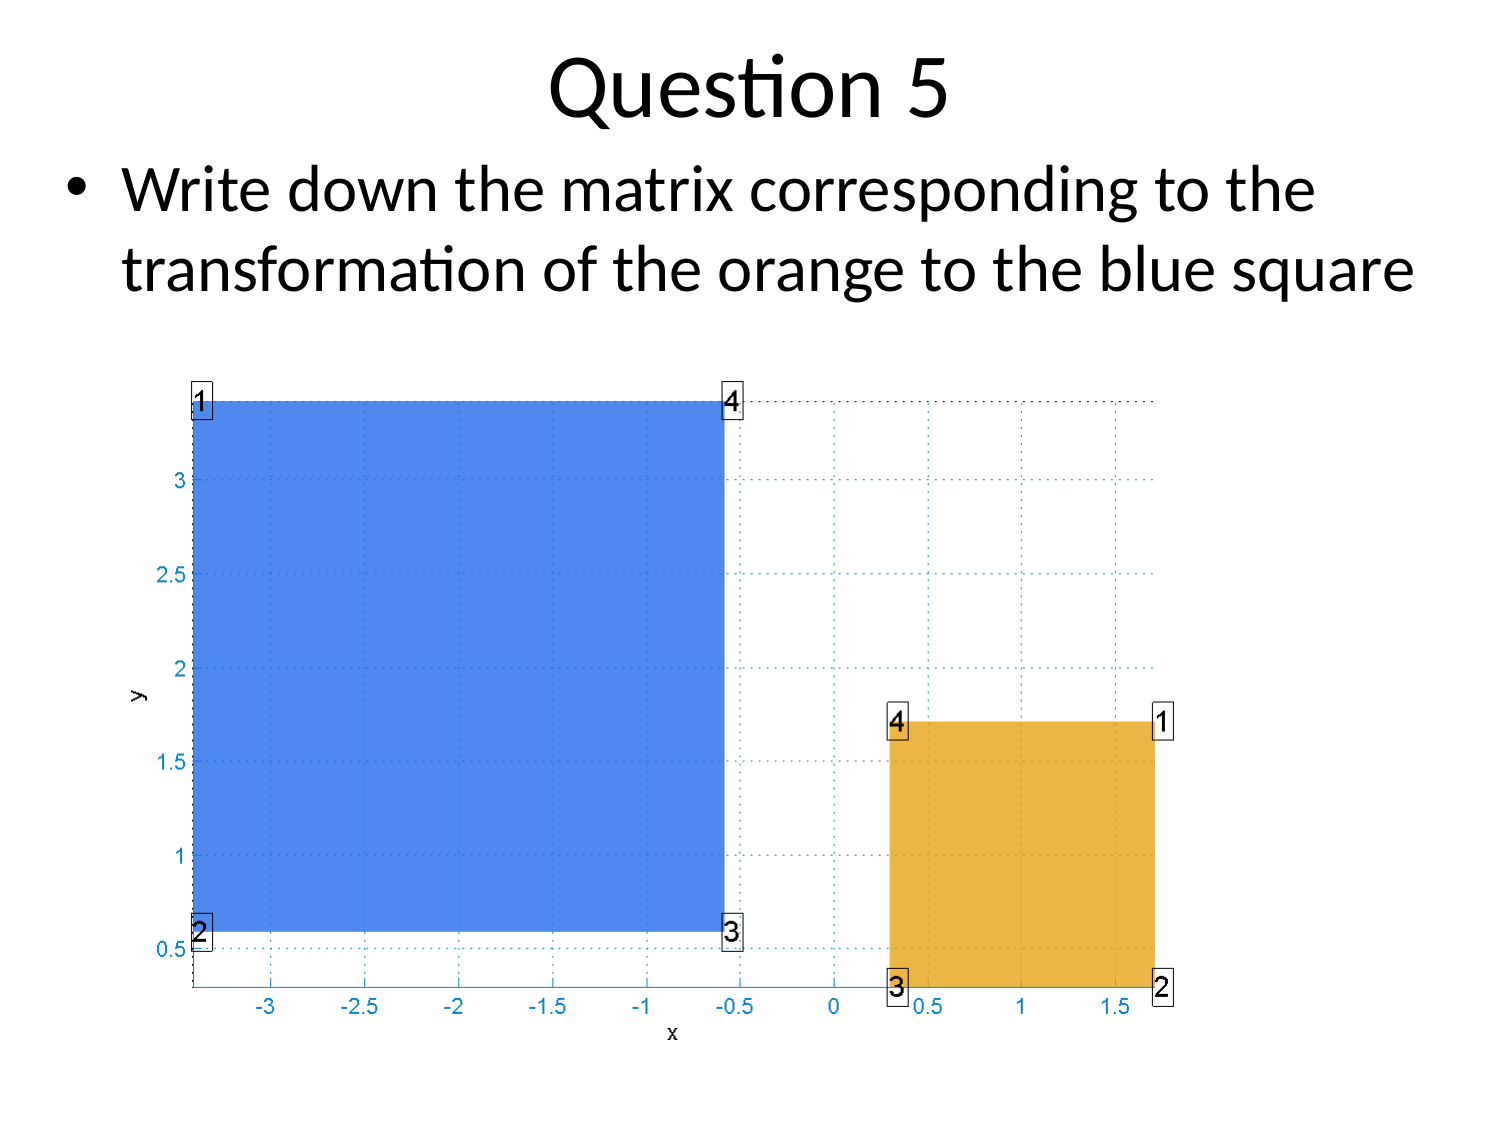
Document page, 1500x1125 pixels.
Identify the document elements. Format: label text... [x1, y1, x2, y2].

list Write down the matrix corresponding to the transformation of the orange to the blue square [50, 137, 1438, 880]
picture [87, 324, 1275, 1075]
title Question 5 [75, 0, 1425, 137]
